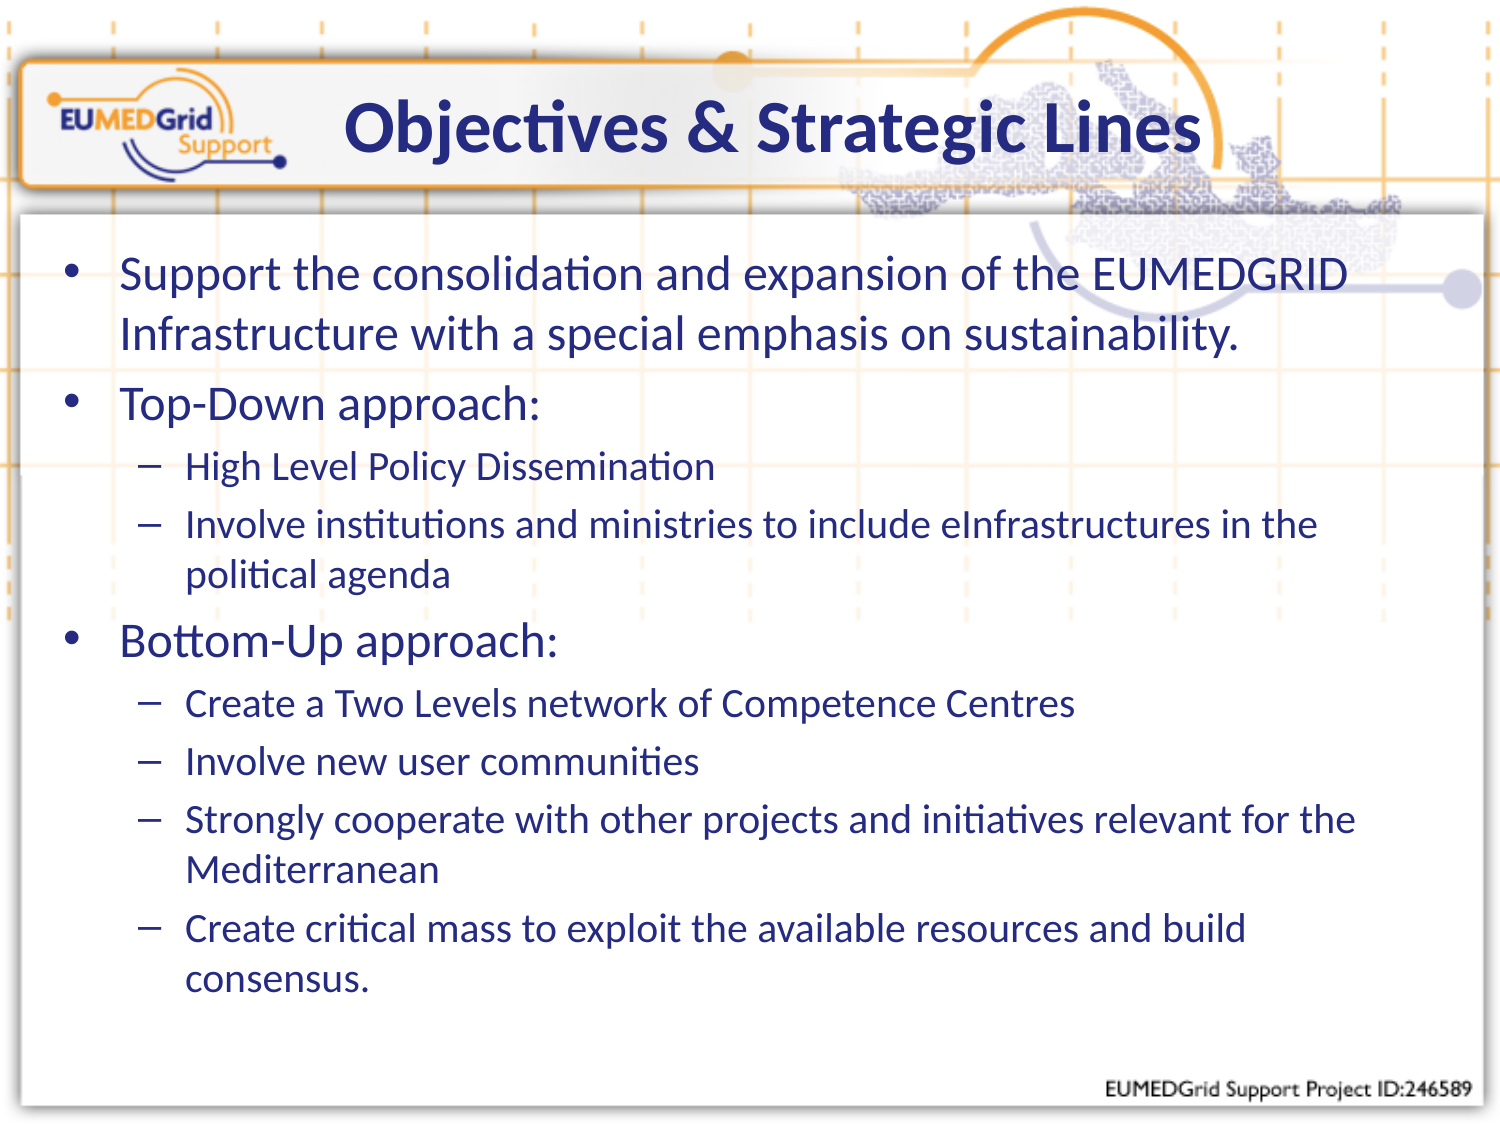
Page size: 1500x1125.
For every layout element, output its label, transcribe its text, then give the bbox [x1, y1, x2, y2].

picture [0, 0, 1500, 1125]
list Support the consolidation and expansion of the EUMEDGRID Infrastructure with a special emphasis on sustainability. Top-Down approach: High Level Policy Dissemination Involve institutions and ministries to include eInfrastructures in the political agenda Bottom-Up approach: Create a Two Levels network of Competence Centres Involve new user communities Strongly cooperate with other projects and initiatives relevant for the Mediterranean Create critical mass to exploit the available resources and build consensus. [47, 232, 1426, 1092]
title Objectives & Strategic Lines [328, 44, 1426, 200]
